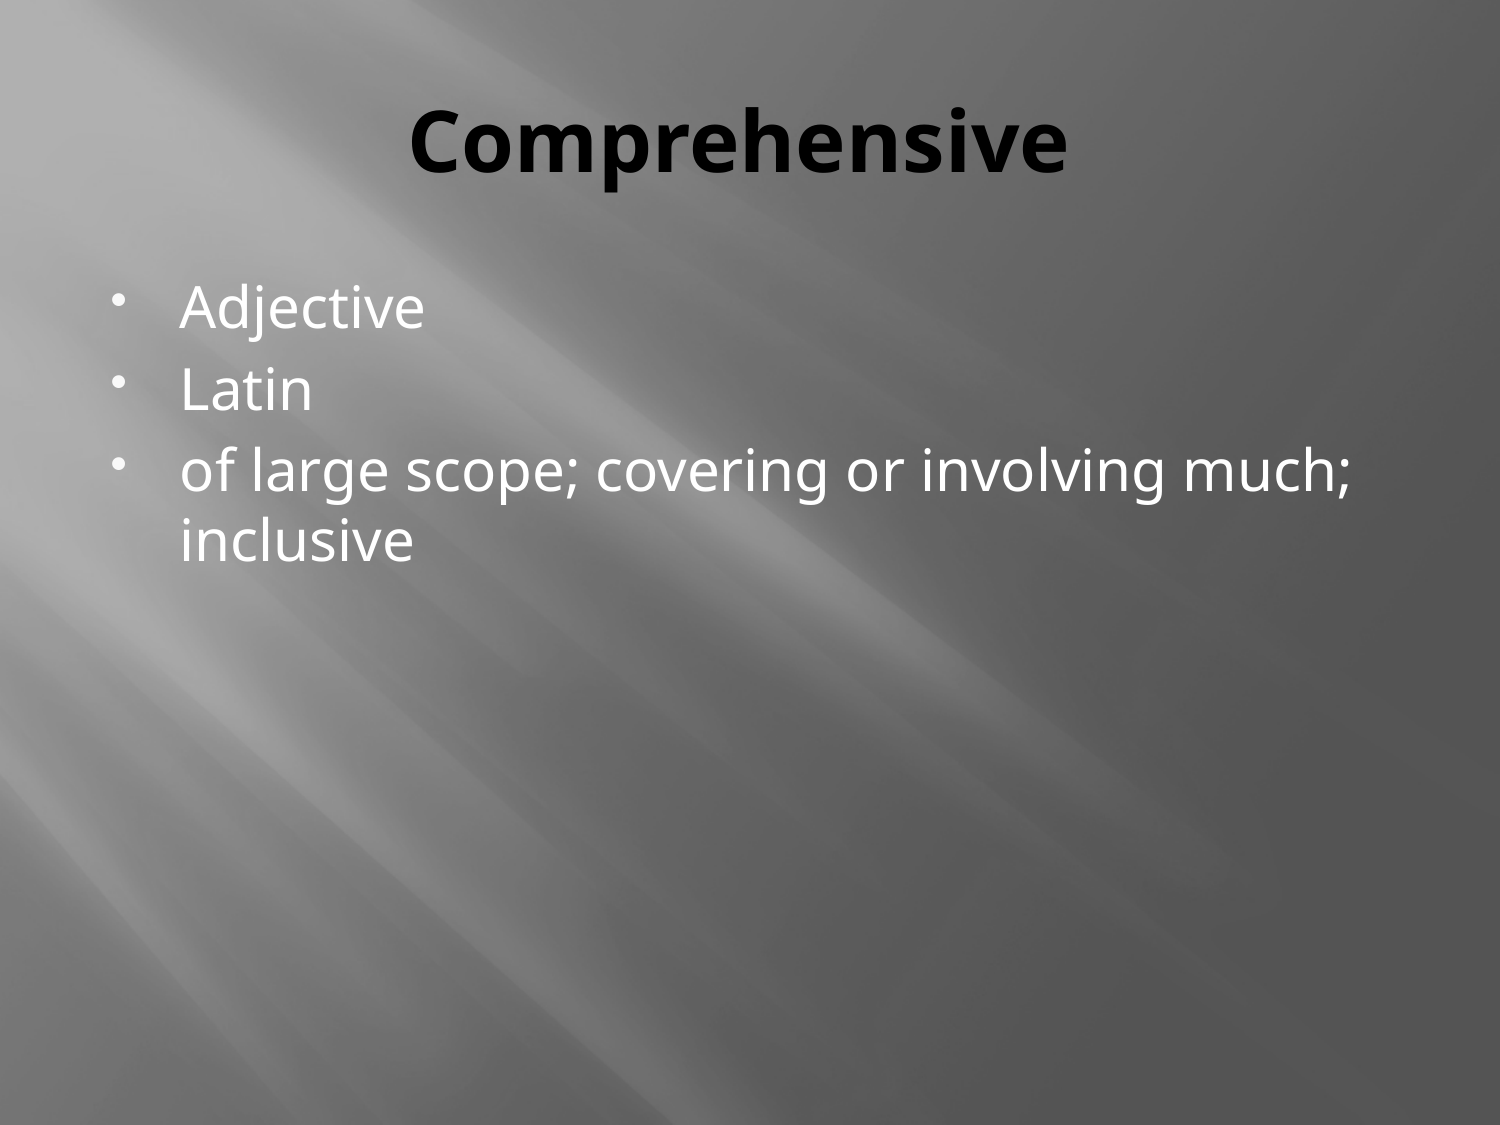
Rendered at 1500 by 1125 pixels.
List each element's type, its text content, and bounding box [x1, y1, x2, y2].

title Comprehensive [75, 45, 1425, 233]
list Adjective Latin of large scope; covering or involving much; inclusive [75, 262, 1425, 1035]
